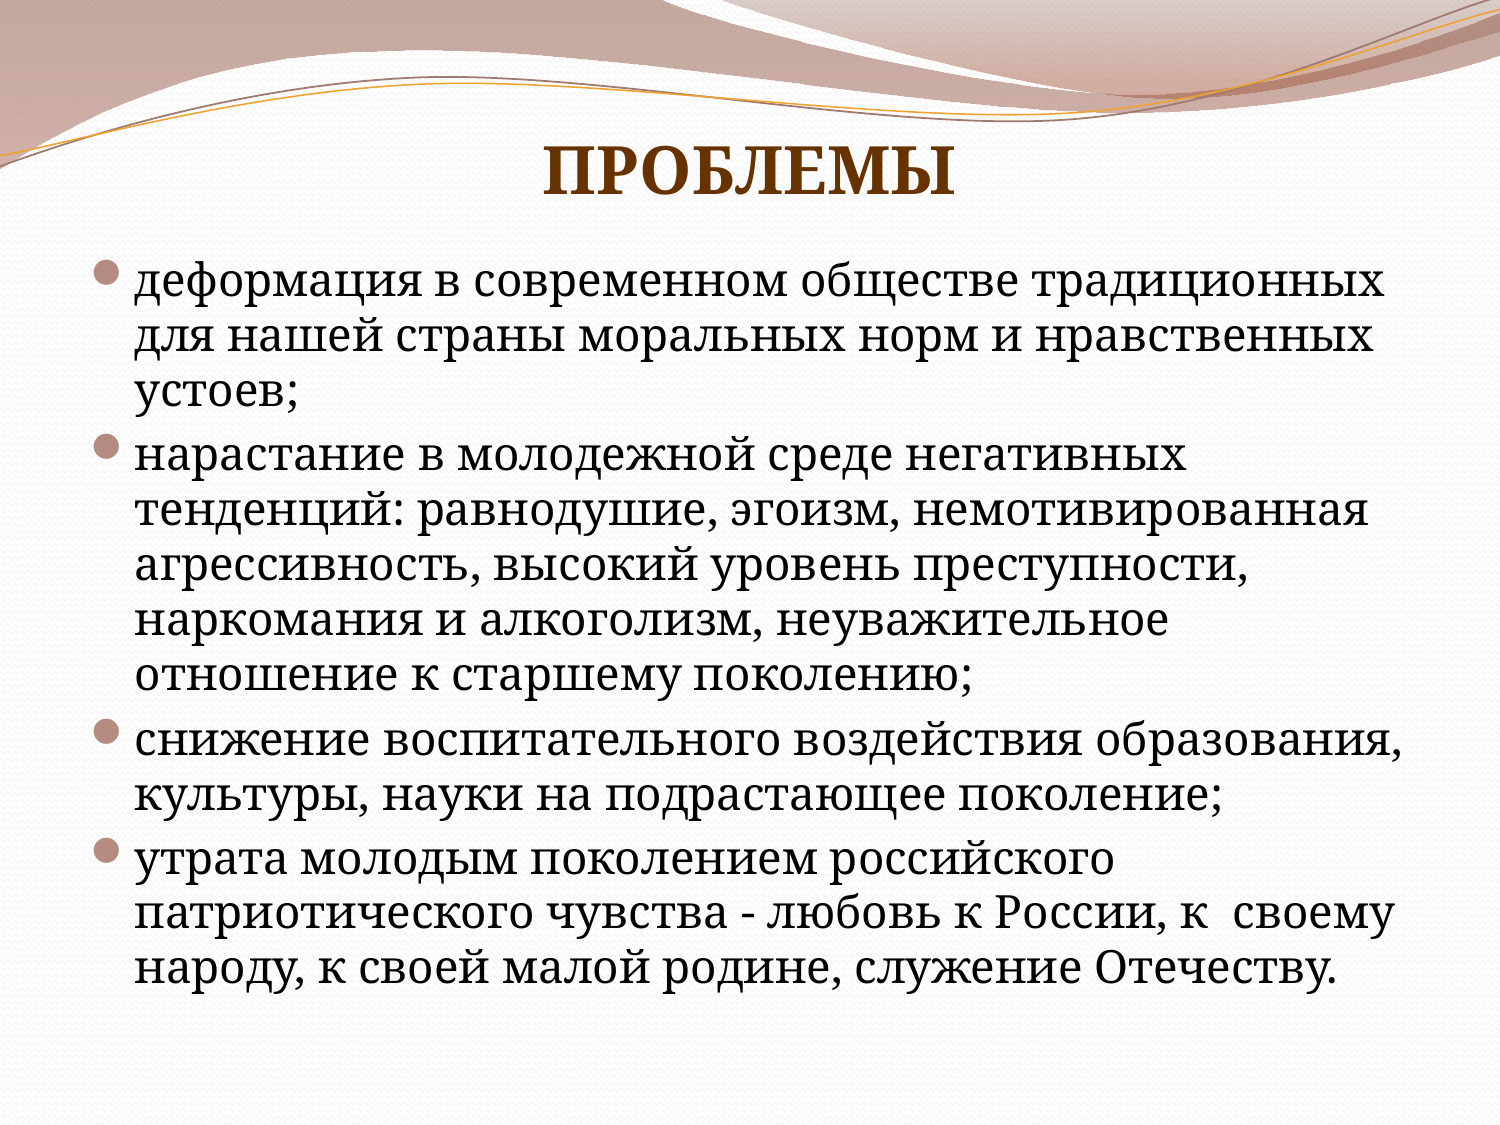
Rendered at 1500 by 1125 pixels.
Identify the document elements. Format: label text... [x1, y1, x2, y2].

list деформация в современном обществе традиционных для нашей страны моральных норм и нравственных устоев; нарастание в молодежной среде негативных тенденций: равнодушие, эгоизм, немотивированная агрессивность, высокий уровень преступности, наркомания и алкоголизм, неуважительное отношение к старшему поколению; снижение воспитательного воздействия образования, культуры, науки на подрастающее поколение; утрата молодым поколением российского патриотического чувства - любовь к России, к своему народу, к своей малой родине, служение Отечеству. [74, 243, 1426, 1038]
title ПРОБЛЕМЫ [74, 115, 1426, 209]
